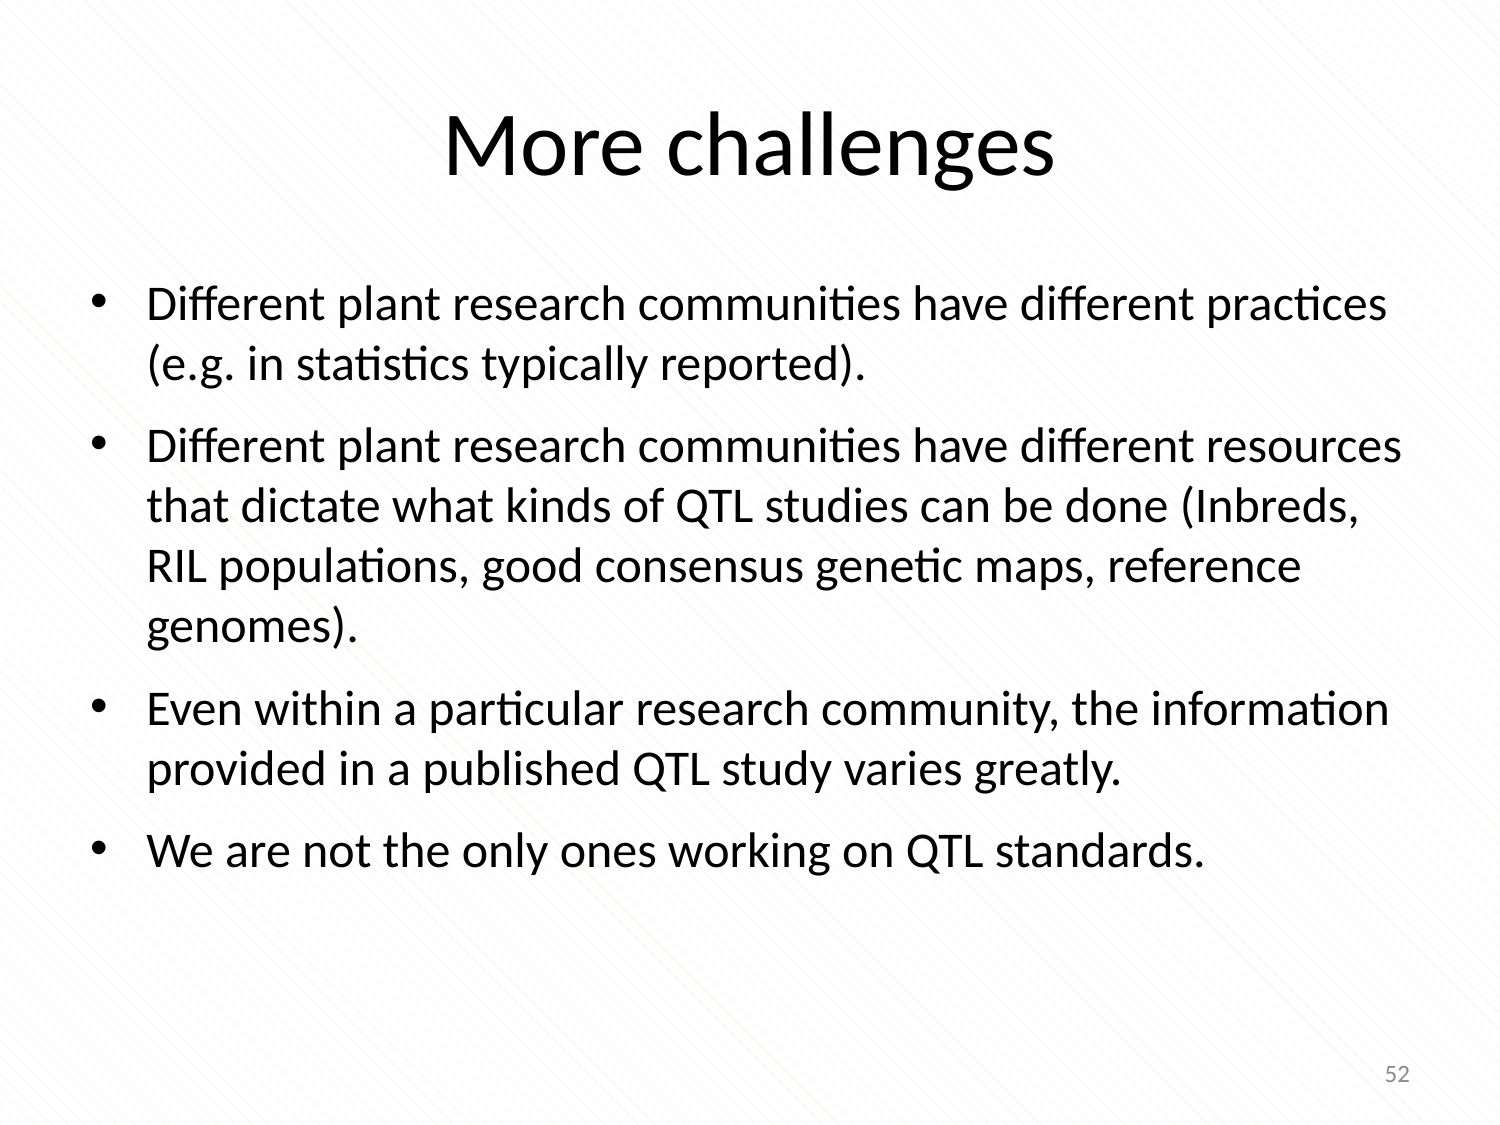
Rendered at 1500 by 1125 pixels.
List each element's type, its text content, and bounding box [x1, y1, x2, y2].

slide_number 52 [1074, 1042, 1425, 1103]
list Different plant research communities have different practices (e.g. in statistics typically reported). Different plant research communities have different resources that dictate what kinds of QTL studies can be done (Inbreds, RIL populations, good consensus genetic maps, reference genomes). Even within a particular research community, the information provided in a published QTL study varies greatly. We are not the only ones working on QTL standards. [75, 262, 1425, 1005]
title More challenges [75, 45, 1425, 233]
